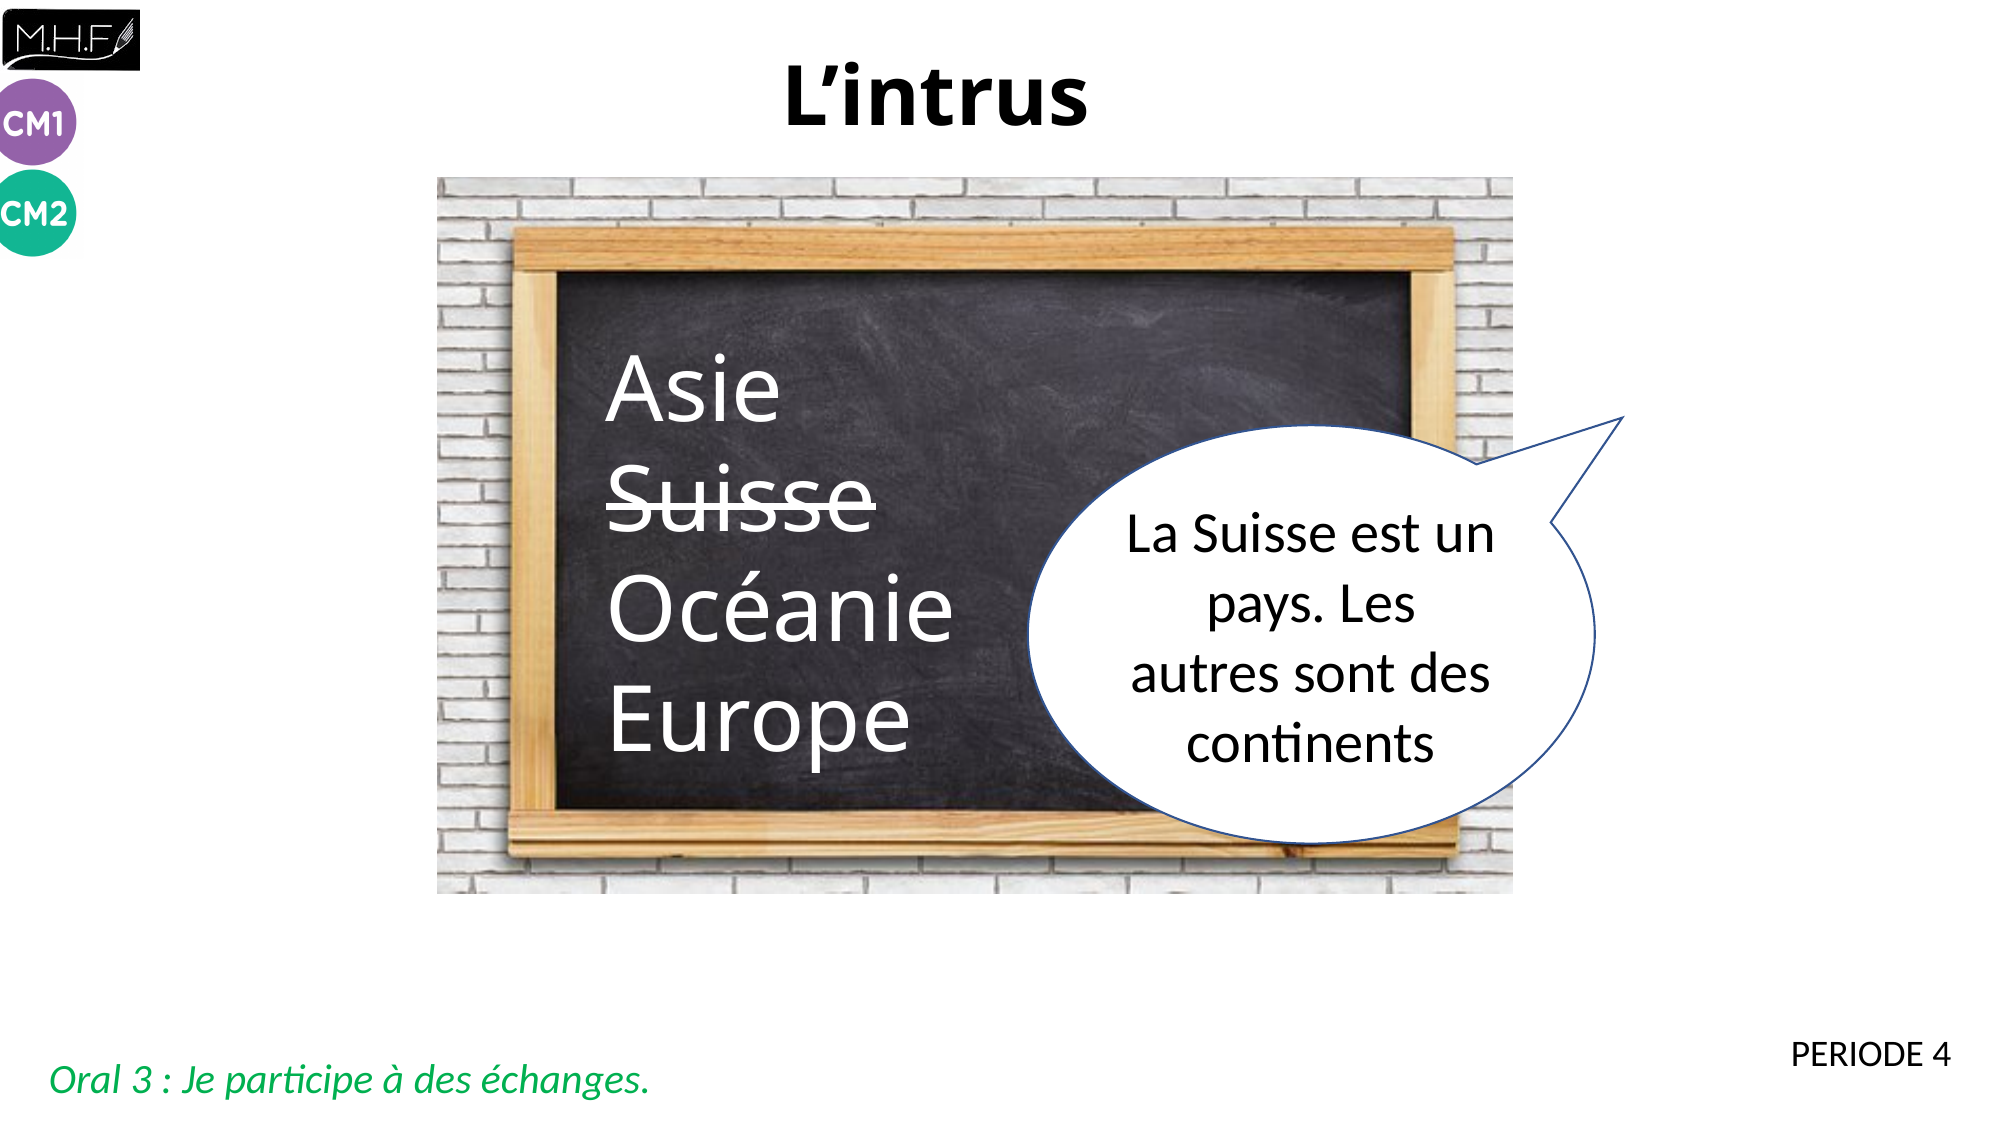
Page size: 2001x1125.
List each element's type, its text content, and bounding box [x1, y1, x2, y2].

text_box Oral 3 : Je participe à des échanges. [33, 1011, 966, 1125]
text_box La Suisse est un pays. Les autres sont des continents [1513, 415, 1625, 783]
text_box PERIODE 4 [1362, 1021, 1967, 1082]
picture [437, 177, 1513, 894]
title L’intrus [766, 40, 1344, 156]
picture [0, 7, 140, 259]
